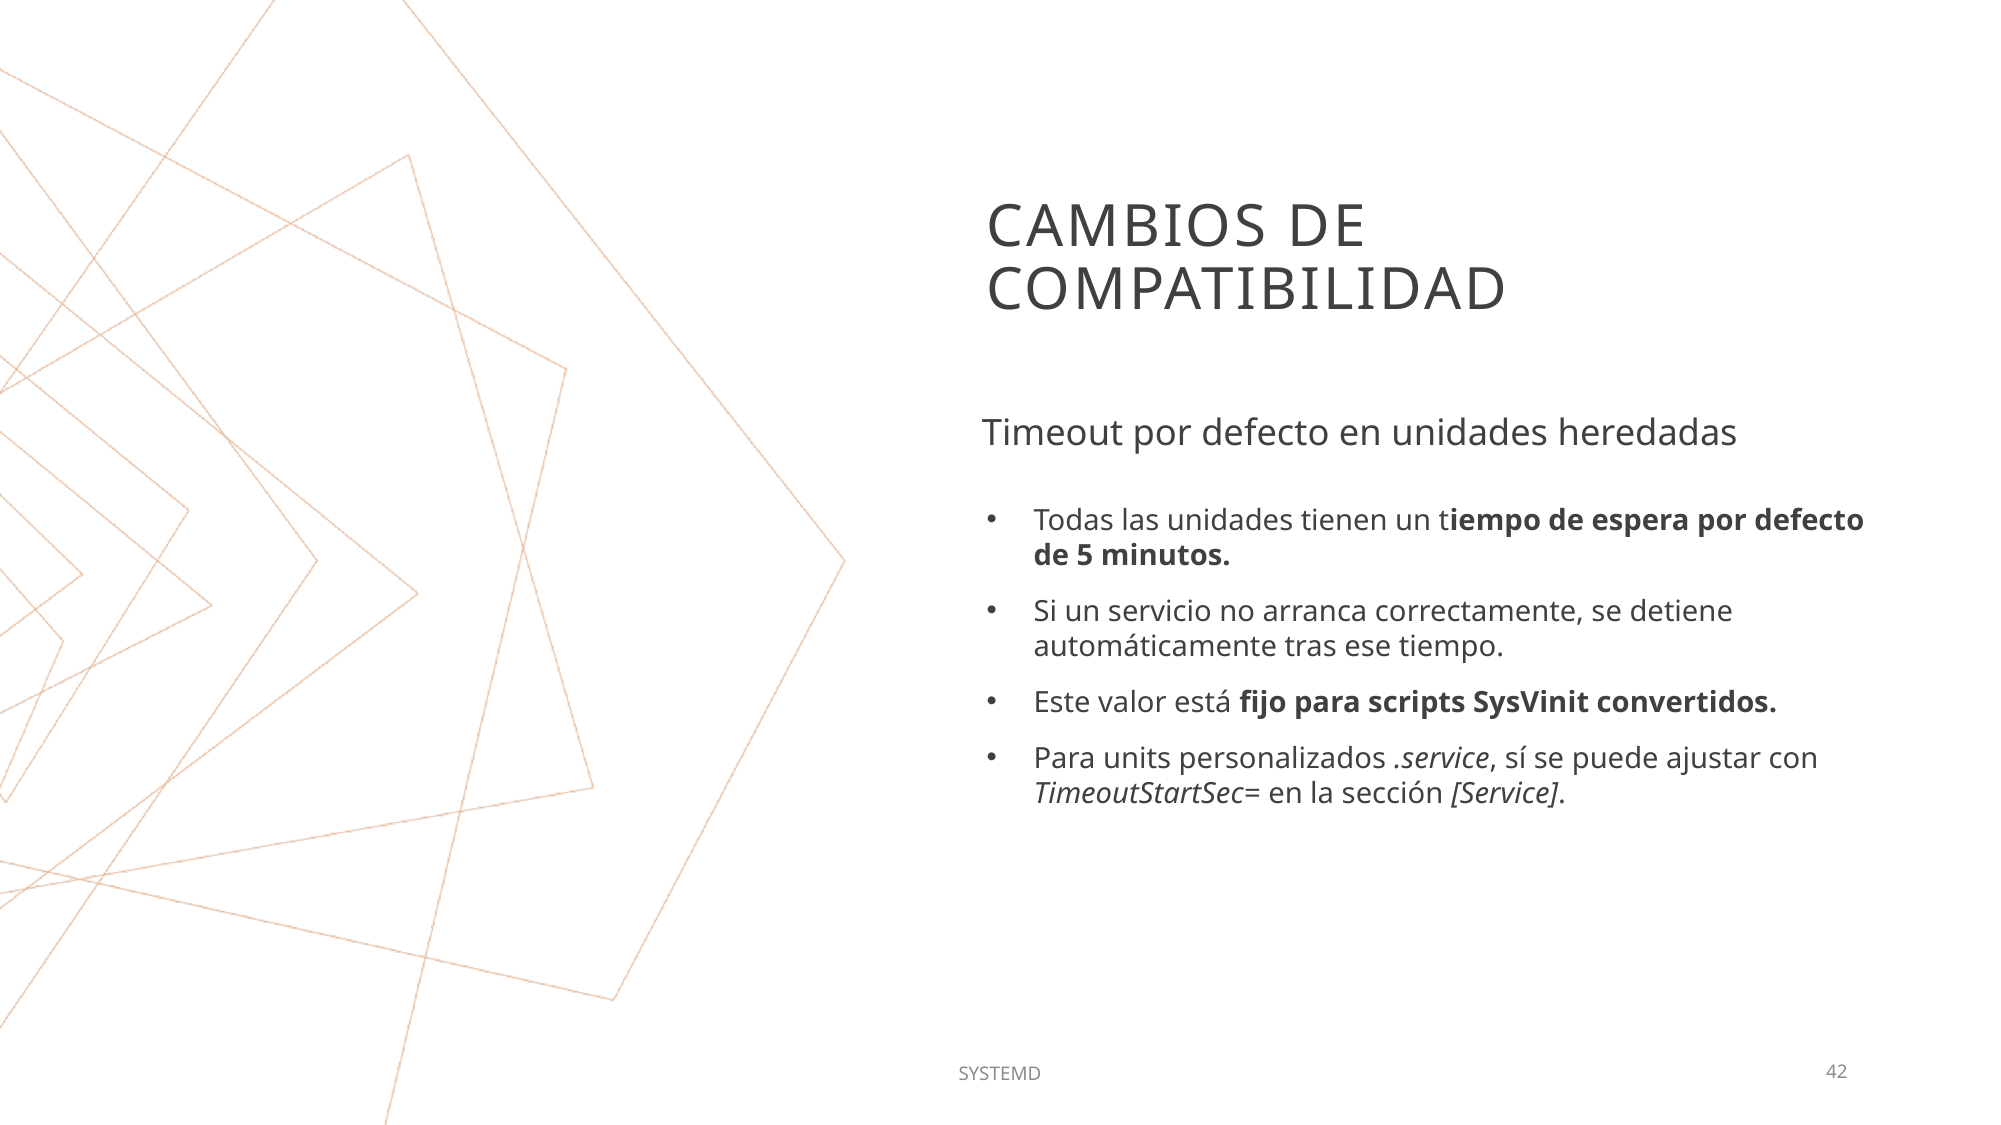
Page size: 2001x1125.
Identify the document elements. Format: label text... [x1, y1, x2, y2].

slide_number 42 [1412, 1042, 1863, 1103]
footer SYSTEMD [662, 1042, 1338, 1103]
text_box Todas las unidades tienen un tiempo de espera por defecto de 5 minutos. Si un servicio no arranca correctamente, se detiene automáticamente tras ese tiempo. Este valor está fijo para scripts SysVinit convertidos. Para units personalizados .service, sí se puede ajustar con TimeoutStartSec= en la sección [Service]. [971, 493, 1887, 858]
picture [0, 0, 893, 1125]
list Timeout por defecto en unidades heredadas [966, 401, 1858, 493]
title CAMBIOS DE COMPATIBILIDAD [971, 189, 1863, 328]
